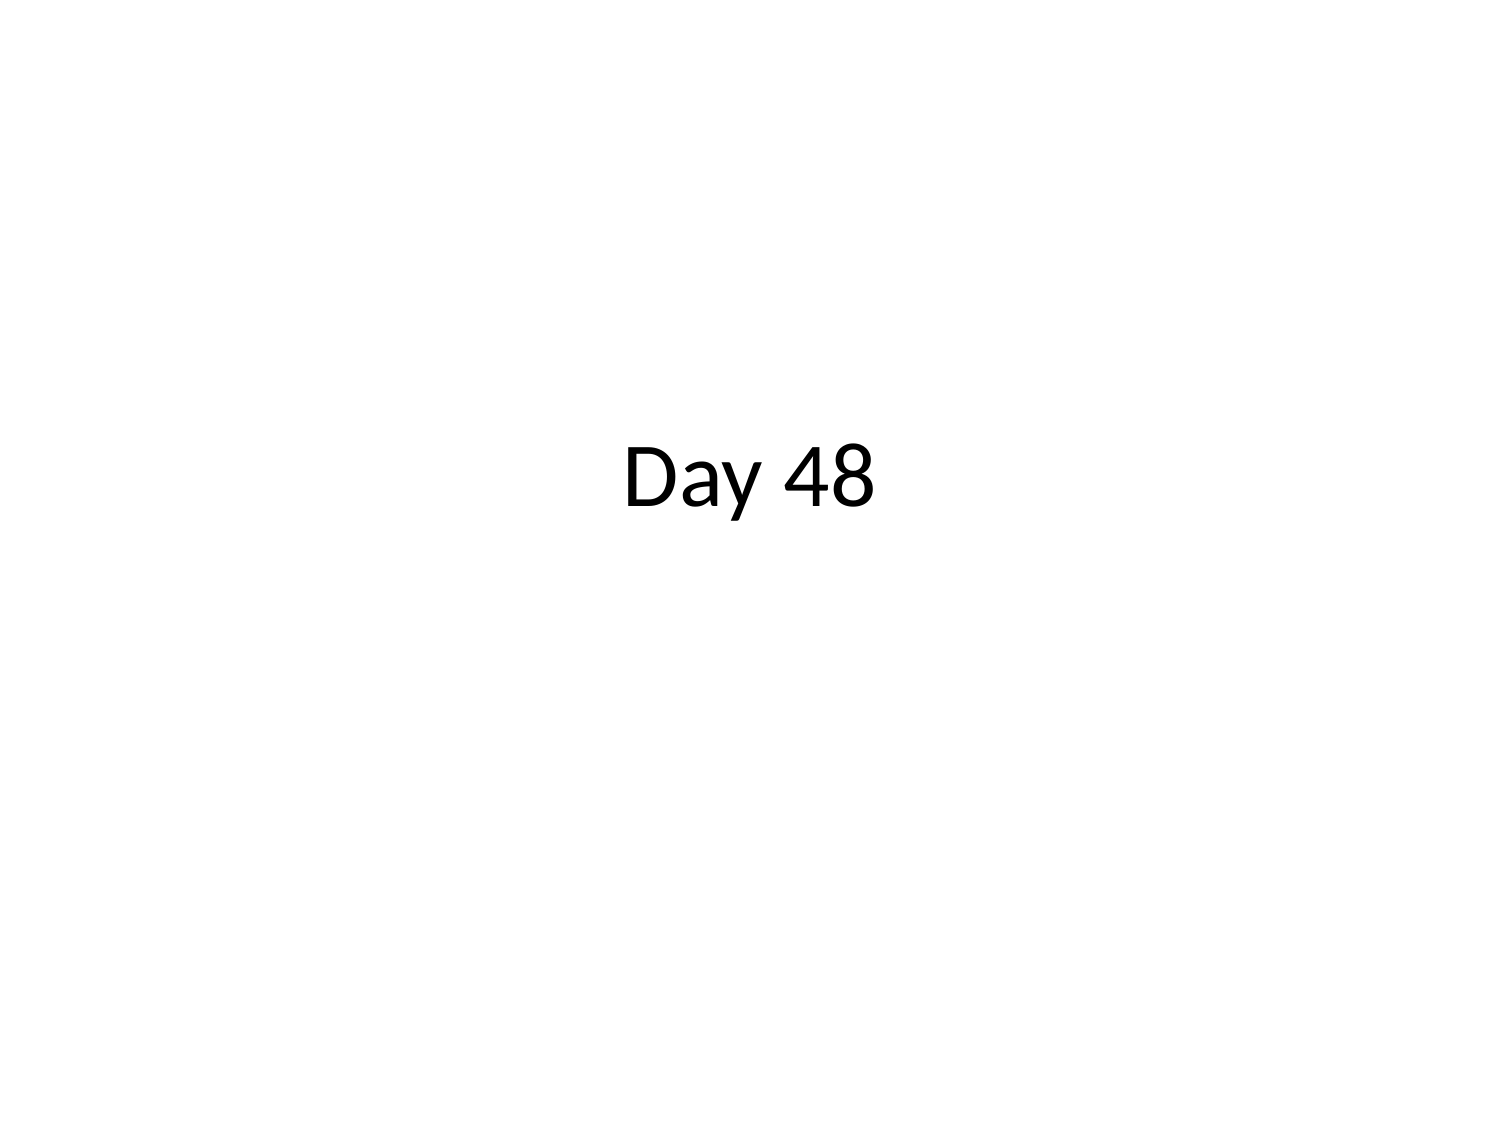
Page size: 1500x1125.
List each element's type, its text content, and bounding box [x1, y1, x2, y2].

title Day 48 [112, 349, 1388, 591]
